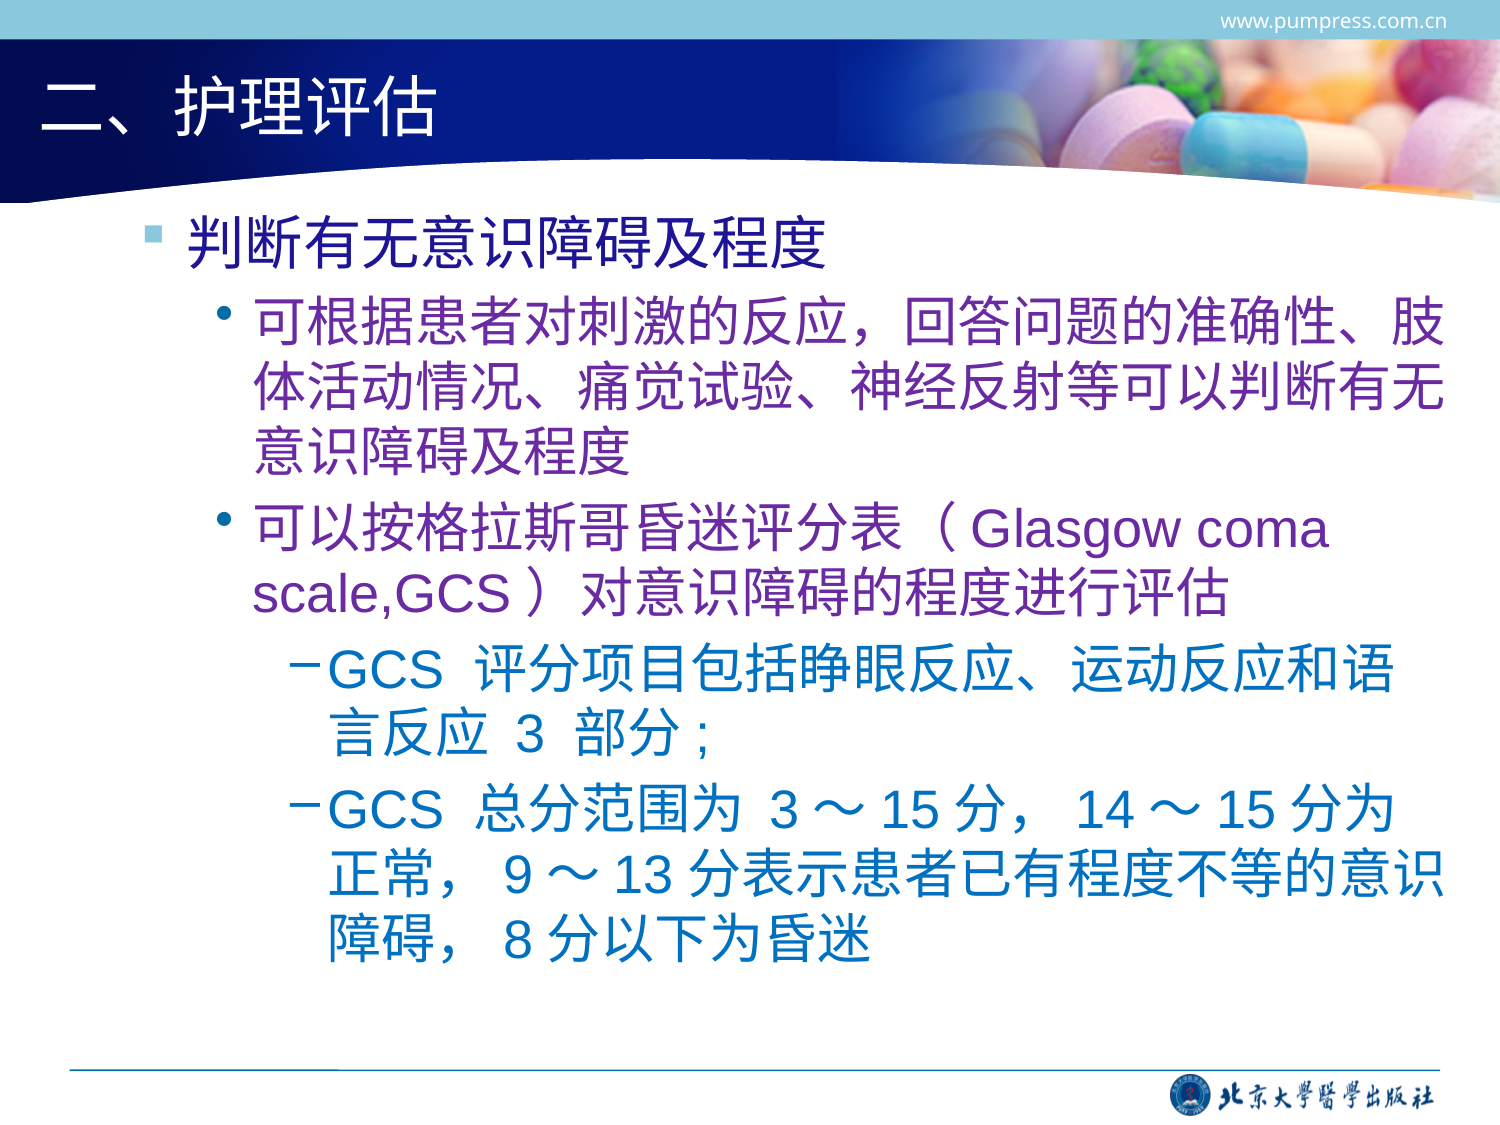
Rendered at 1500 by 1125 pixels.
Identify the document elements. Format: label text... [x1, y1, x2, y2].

list 判断有无意识障碍及程度 可根据患者对刺激的反应，回答问题的准确性、肢体活动情况、痛觉试验、神经反射等可以判断有无意识障碍及程度 可以按格拉斯哥昏迷评分表（Glasgow coma scale,GCS）对意识障碍的程度进行评估 GCS 评分项目包括睁眼反应、运动反应和语言反应 3 部分; GCS 总分范围为 3～15分，14～15分为正常，9～13分表示患者已有程度不等的意识障碍，8分以下为昏迷 [49, 198, 1463, 1026]
slide_number www.pumpress.com.cn [1024, 0, 1463, 38]
picture [0, 40, 1500, 203]
picture [1170, 1074, 1436, 1118]
title 二、护理评估 [23, 58, 1349, 152]
